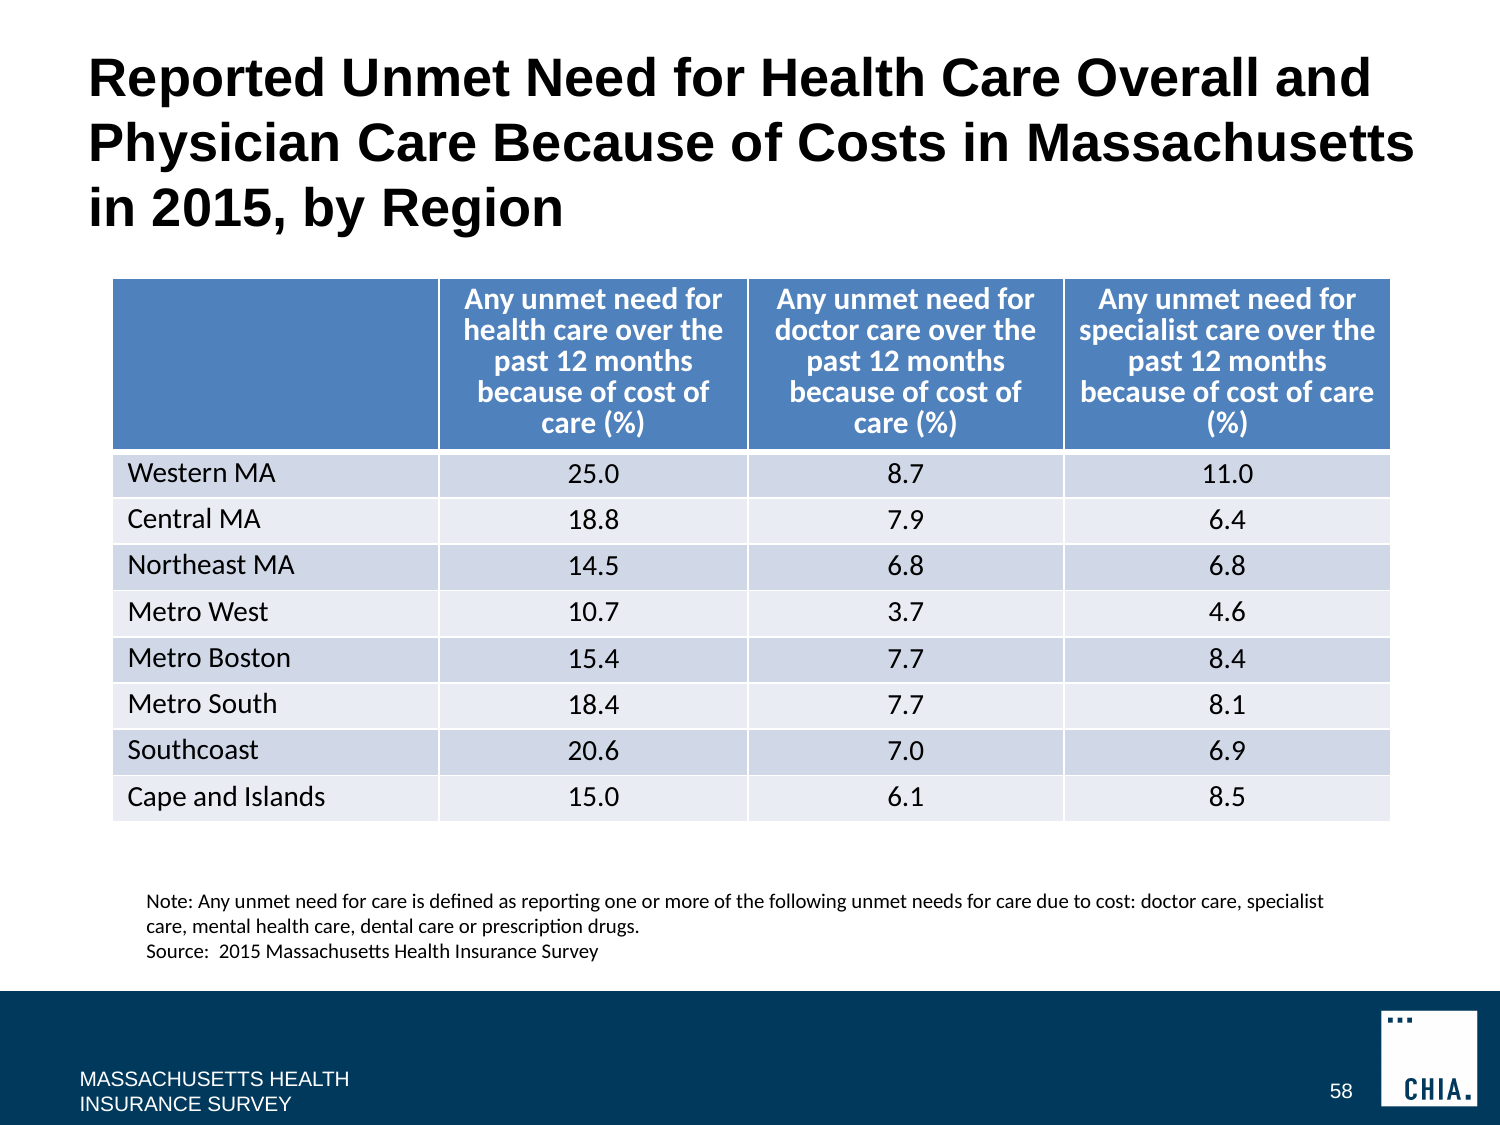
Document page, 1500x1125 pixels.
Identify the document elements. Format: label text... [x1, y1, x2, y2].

footer MASSACHUSETTS HEALTH INSURANCE SURVEY [64, 1060, 430, 1121]
table_cell 6.8 [749, 545, 1063, 590]
table_cell 18.8 [440, 499, 747, 543]
table_cell 3.7 [749, 591, 1063, 636]
slide_number 58 [1017, 1060, 1368, 1121]
table_header Any unmet need for doctor care over the past 12 months because of cost of care (%) [749, 279, 1063, 449]
table_cell 7.9 [749, 499, 1063, 543]
table_header Any unmet need for health care over the past 12 months because of cost of care (%) [440, 279, 747, 449]
table_cell 18.4 [440, 684, 747, 728]
table_cell 4.6 [1065, 591, 1390, 636]
table_cell 6.9 [1065, 730, 1390, 775]
table_cell 8.7 [749, 455, 1063, 497]
table_cell 8.5 [1065, 776, 1390, 821]
table_cell 20.6 [440, 730, 747, 775]
table_cell Metro Boston [113, 638, 438, 682]
table_cell Western MA [113, 455, 438, 497]
table_cell Southcoast [113, 730, 438, 775]
table_cell 10.7 [440, 591, 747, 636]
table_cell 8.4 [1065, 638, 1390, 682]
table_cell Northeast MA [113, 545, 438, 590]
table_cell 7.7 [749, 638, 1063, 682]
table_cell 6.8 [1065, 545, 1390, 590]
picture [0, 991, 1500, 1125]
table_cell 6.4 [1065, 499, 1390, 543]
table_cell 15.0 [440, 776, 747, 821]
table_cell Metro West [113, 591, 438, 636]
title Reported Unmet Need for Health Care Overall and Physician Care Because of Costs in Massachusetts in 2015, by Region [73, 87, 1448, 193]
text_box Note: Any unmet need for care is defined as reporting one or more of the following unmet needs for care due to cost: doctor care, specialist care, mental health care, dental care or prescription drugs. Source: 2015 Massachusetts Health Insurance Survey [131, 880, 1368, 971]
table_header [113, 279, 438, 449]
table_cell 14.5 [440, 545, 747, 590]
table_cell 7.0 [749, 730, 1063, 775]
table_cell 7.7 [749, 684, 1063, 728]
table_cell 8.1 [1065, 684, 1390, 728]
table_cell 25.0 [440, 455, 747, 497]
table_cell Metro South [113, 684, 438, 728]
table_cell 6.1 [749, 776, 1063, 821]
table_cell 11.0 [1065, 455, 1390, 497]
table_cell Central MA [113, 499, 438, 543]
table_cell Cape and Islands [113, 776, 438, 821]
table_header Any unmet need for specialist care over the past 12 months because of cost of care (%) [1065, 279, 1390, 449]
table_cell 15.4 [440, 638, 747, 682]
